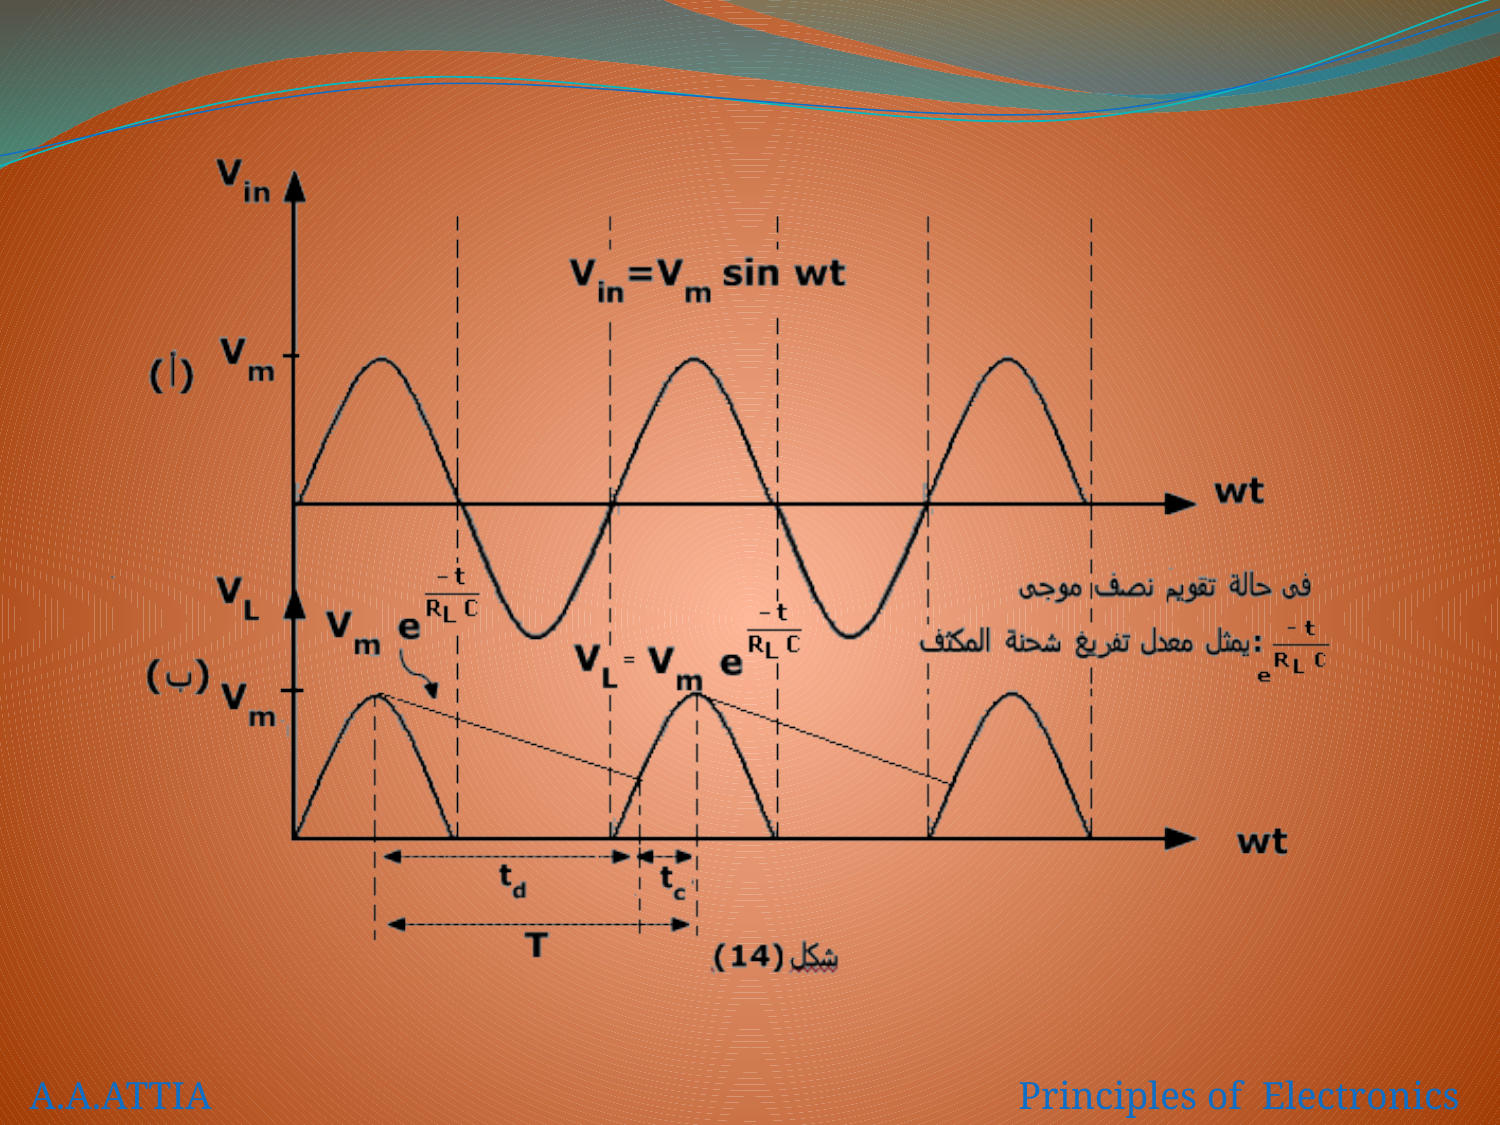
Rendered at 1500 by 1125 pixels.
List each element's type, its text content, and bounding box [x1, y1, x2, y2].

picture [103, 153, 1360, 997]
text_box A.A.ATTIA Principles of Electronics [14, 1064, 1478, 1125]
